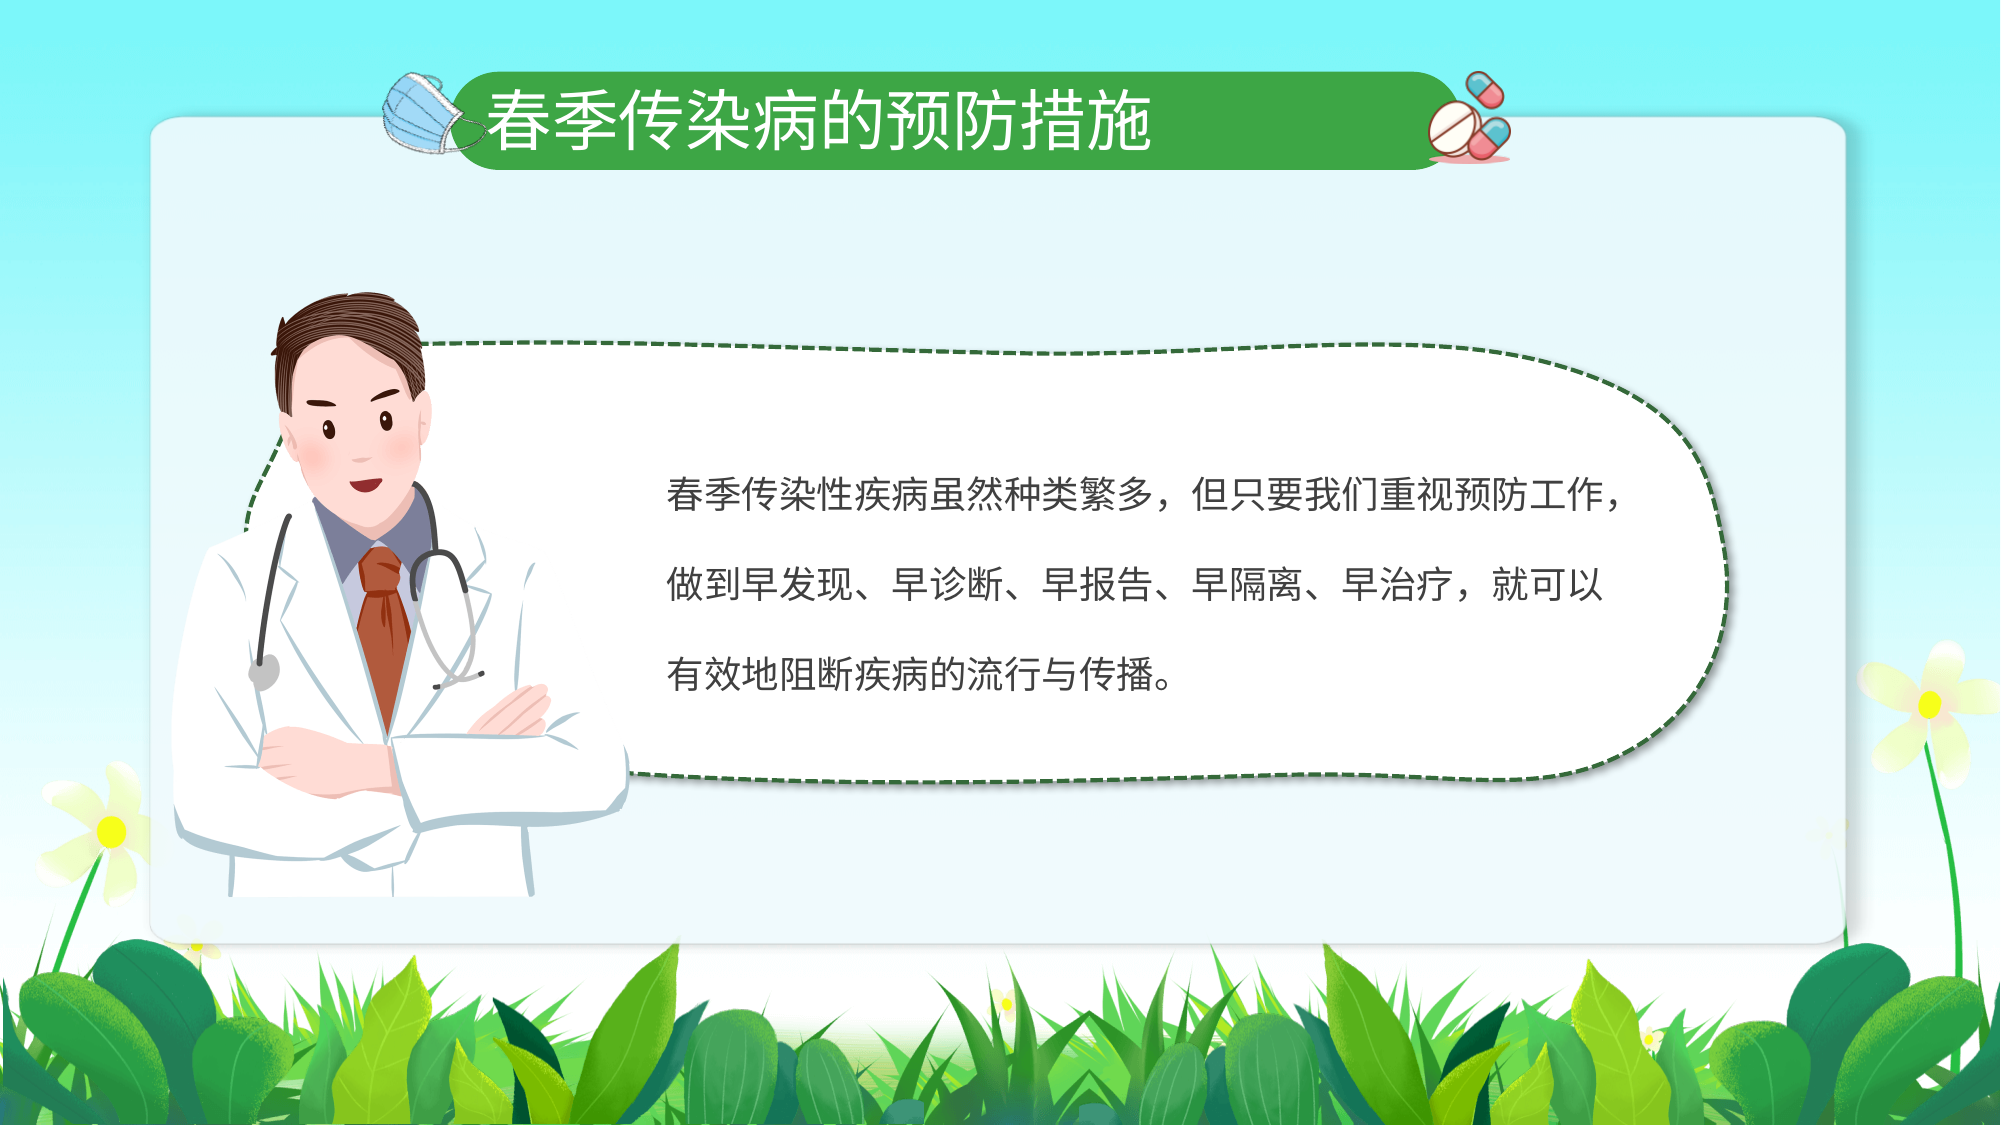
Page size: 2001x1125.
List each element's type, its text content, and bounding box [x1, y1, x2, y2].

text_box [694, 343, 1729, 784]
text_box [359, 51, 1511, 188]
picture [0, 0, 2001, 1125]
text_box 春季传染性疾病虽然种类繁多，但只要我们重视预防工作，做到早发现、早诊断、早报告、早隔离、早治疗，就可以有效地阻断疾病的流行与传播。 [694, 418, 1636, 704]
